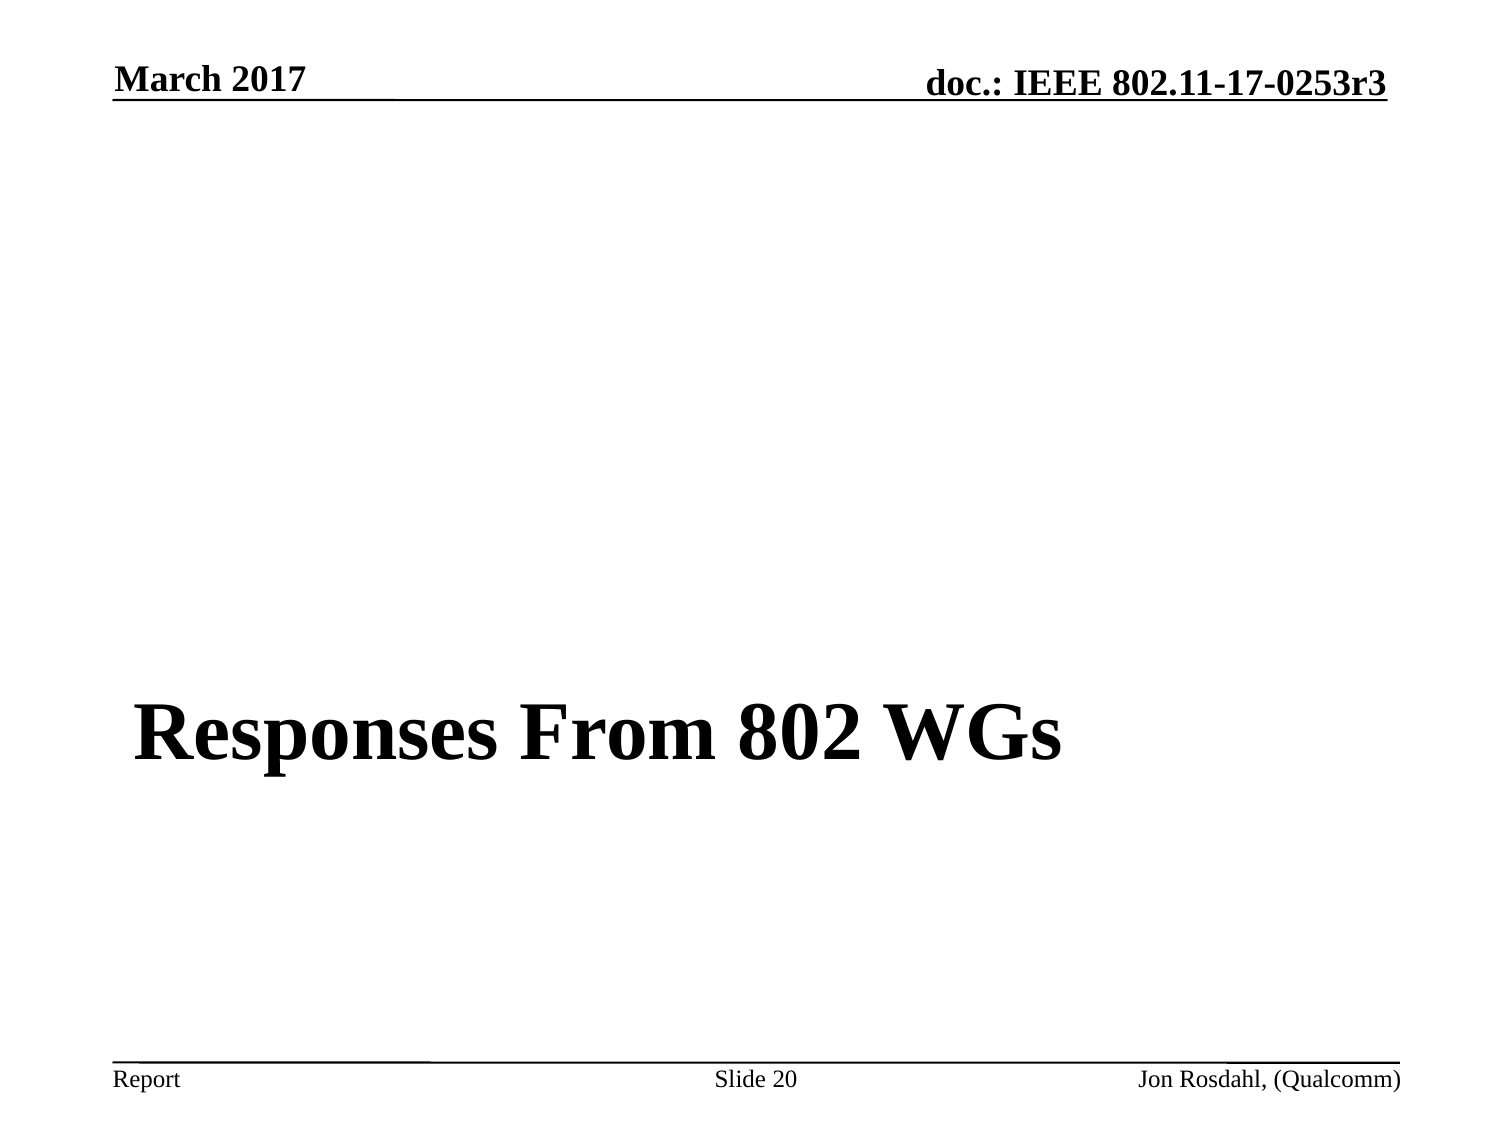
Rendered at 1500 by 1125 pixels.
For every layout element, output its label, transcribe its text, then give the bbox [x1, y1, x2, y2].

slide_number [114, 54, 423, 100]
slide_number Slide 20 [712, 1061, 800, 1123]
footer Jon Rosdahl, (Qualcomm) [878, 1061, 1402, 1093]
title Responses From 802 WGs [118, 668, 1394, 893]
